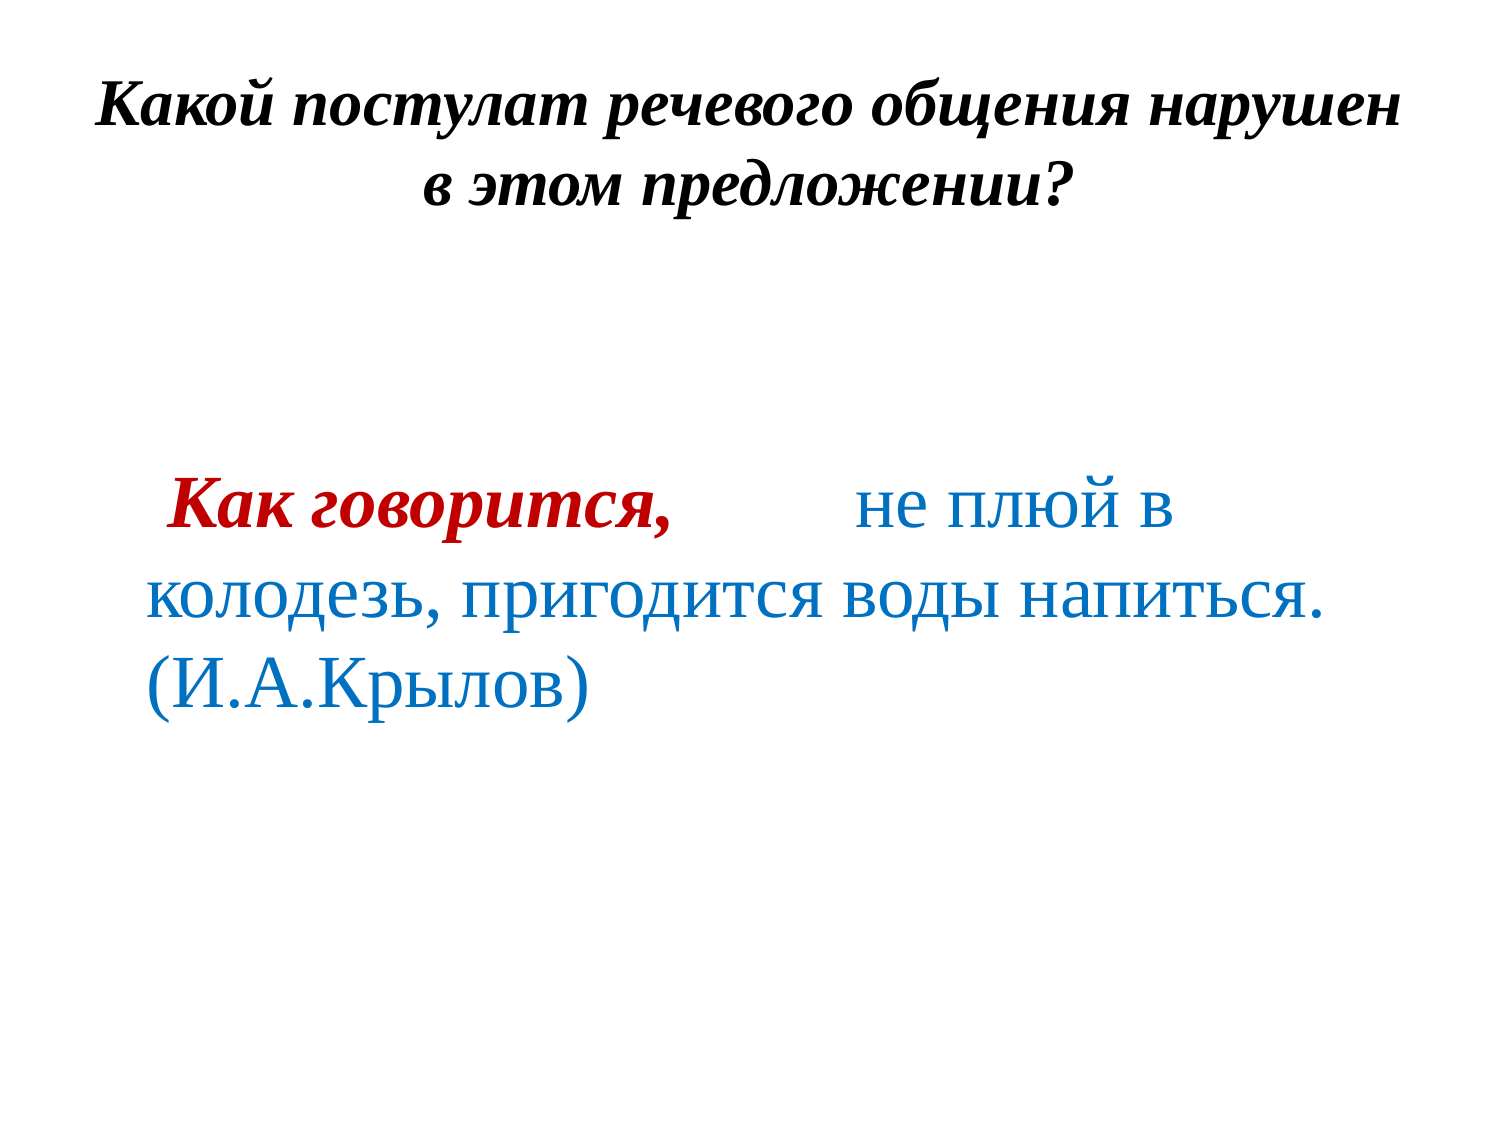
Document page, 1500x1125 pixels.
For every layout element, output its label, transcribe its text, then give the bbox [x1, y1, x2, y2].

list не плюй в колодезь, пригодится воды напиться. (И.А.Крылов) [75, 445, 1425, 1005]
text_box Как говорится, [152, 445, 809, 550]
title Какой постулат речевого общения нарушен в этом предложении? [75, 45, 1425, 233]
